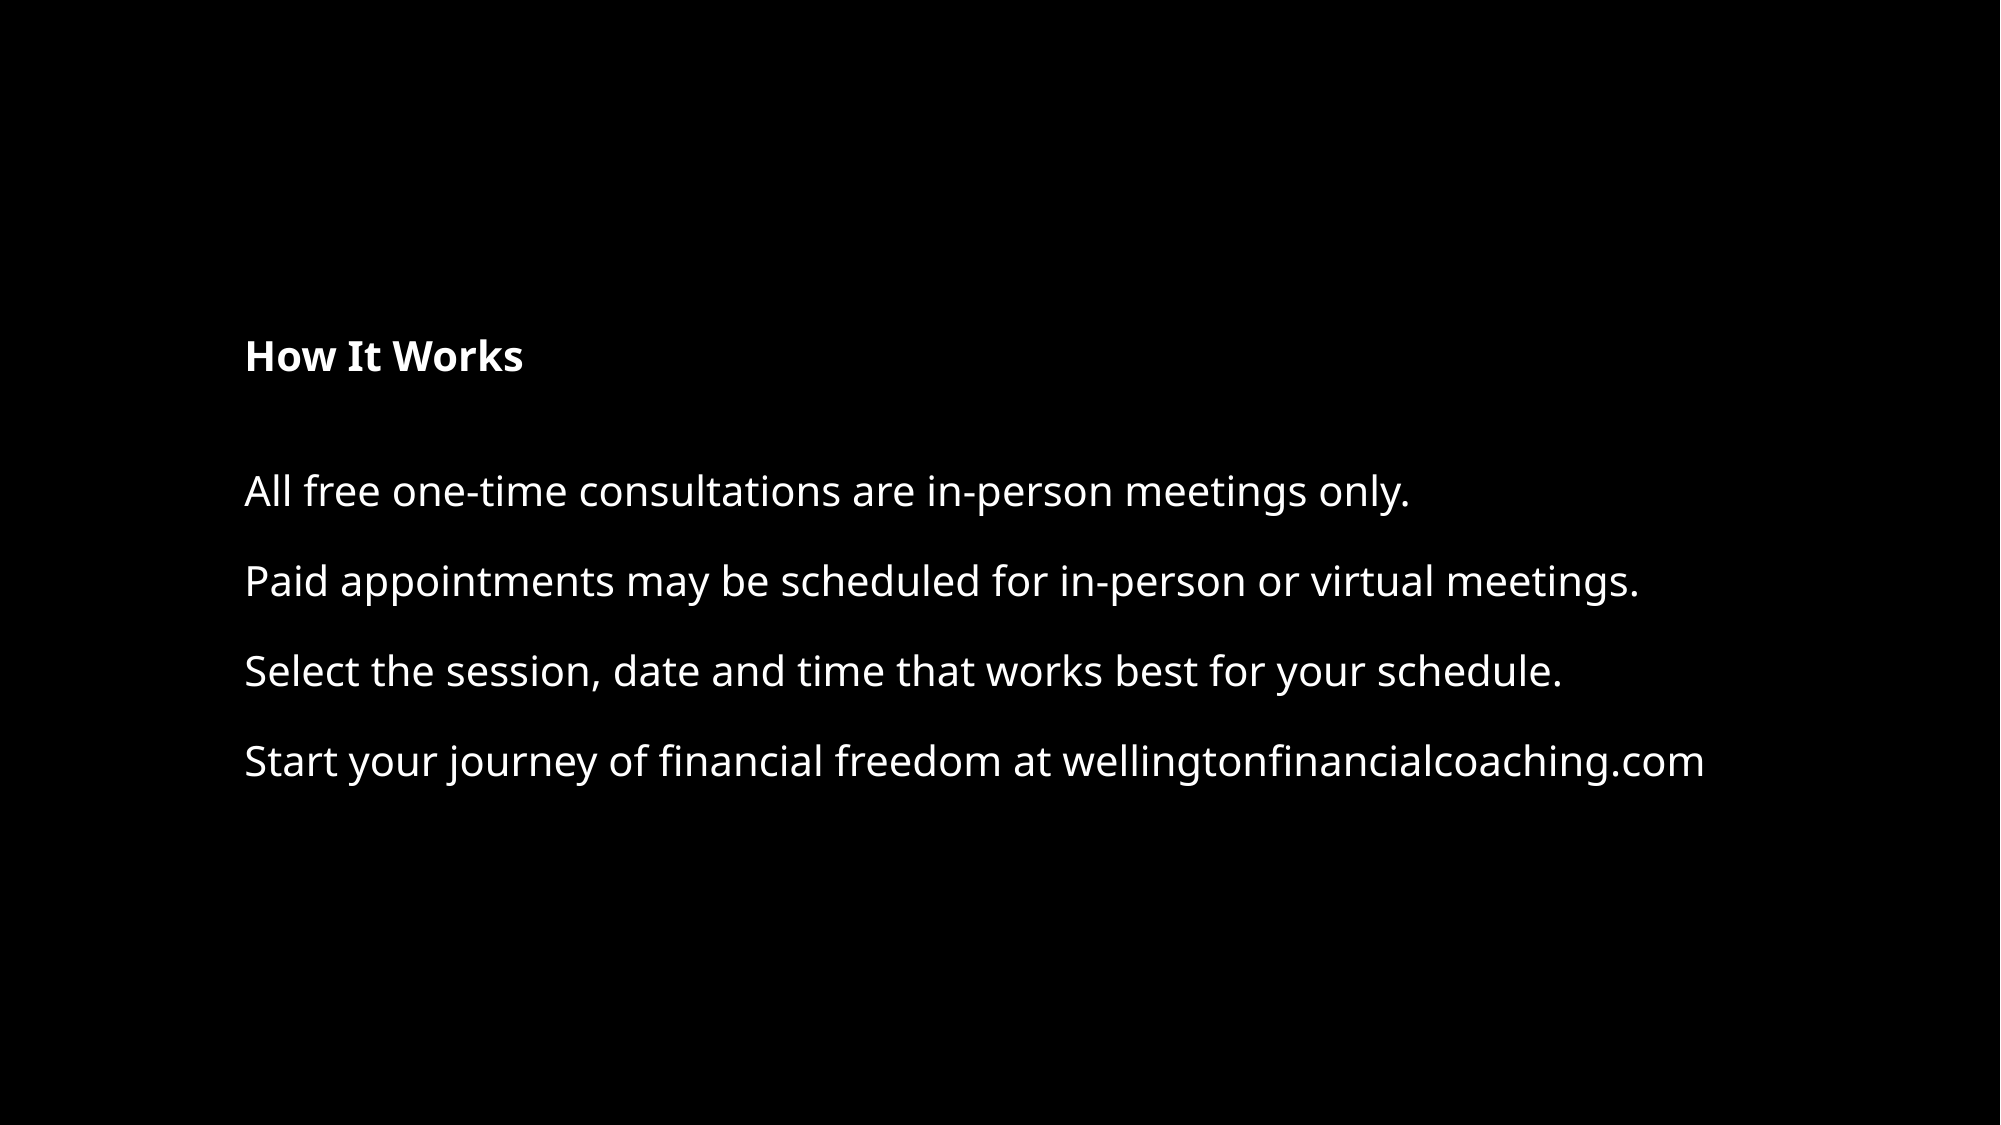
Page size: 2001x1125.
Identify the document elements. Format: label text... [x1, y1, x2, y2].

title How It Works All free one-time consultations are in-person meetings only. Paid appointments may be scheduled for in-person or virtual meetings. Select the session, date and time that works best for your schedule. Start your journey of financial freedom at wellingtonfinancialcoaching.com [229, 241, 1821, 884]
